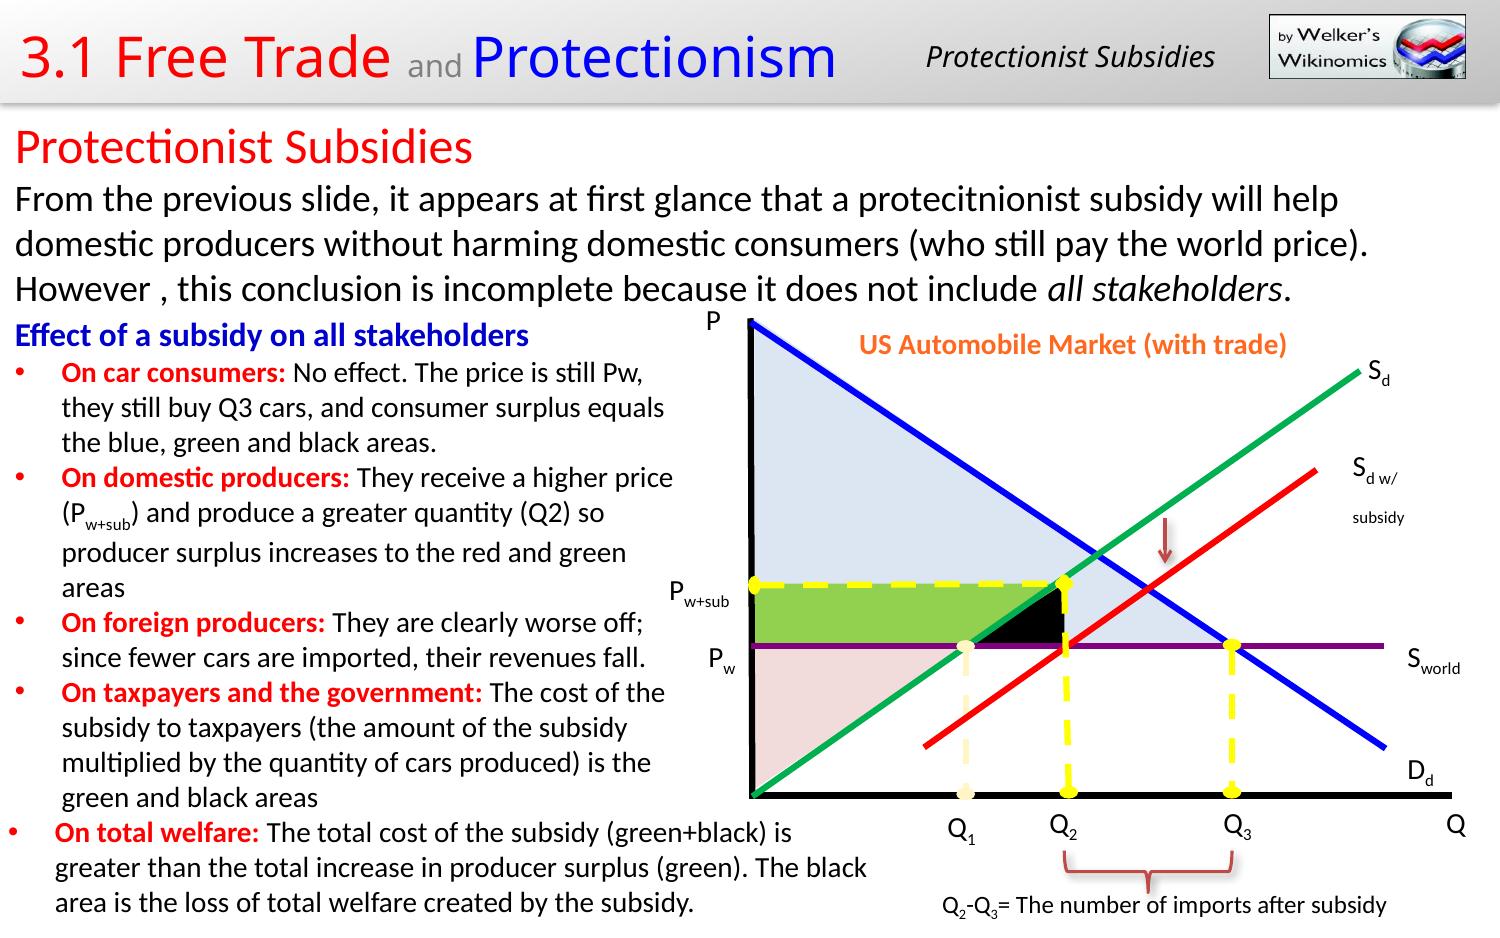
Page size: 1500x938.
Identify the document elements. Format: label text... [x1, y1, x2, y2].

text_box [654, 293, 1500, 927]
picture [1269, 14, 1466, 79]
text_box Effect of a subsidy on all stakeholders On car consumers: No effect. The price is still Pw, they still buy Q3 cars, and consumer surplus equals the blue, green and black areas. On domestic producers: They receive a higher price (Pw+sub) and produce a greater quantity (Q2) so producer surplus increases to the red and green areas On foreign producers: They are clearly worse off; since fewer cars are imported, their revenues fall. On taxpayers and the government: The cost of the subsidy to taxpayers (the amount of the subsidy multiplied by the quantity of cars produced) is the green and black areas [0, 306, 649, 806]
text_box Protectionist Subsidies [829, 30, 1313, 81]
text_box On total welfare: The total cost of the subsidy (green+black) is greater than the total increase in producer surplus (green). The black area is the loss of total welfare created by the subsidy. [0, 806, 649, 926]
text_box Protectionist Subsidies From the previous slide, it appears at first glance that a protecitnionist subsidy will help domestic producers without harming domestic consumers (who still pay the world price). However , this conclusion is incomplete because it does not include all stakeholders. [0, 106, 1500, 306]
